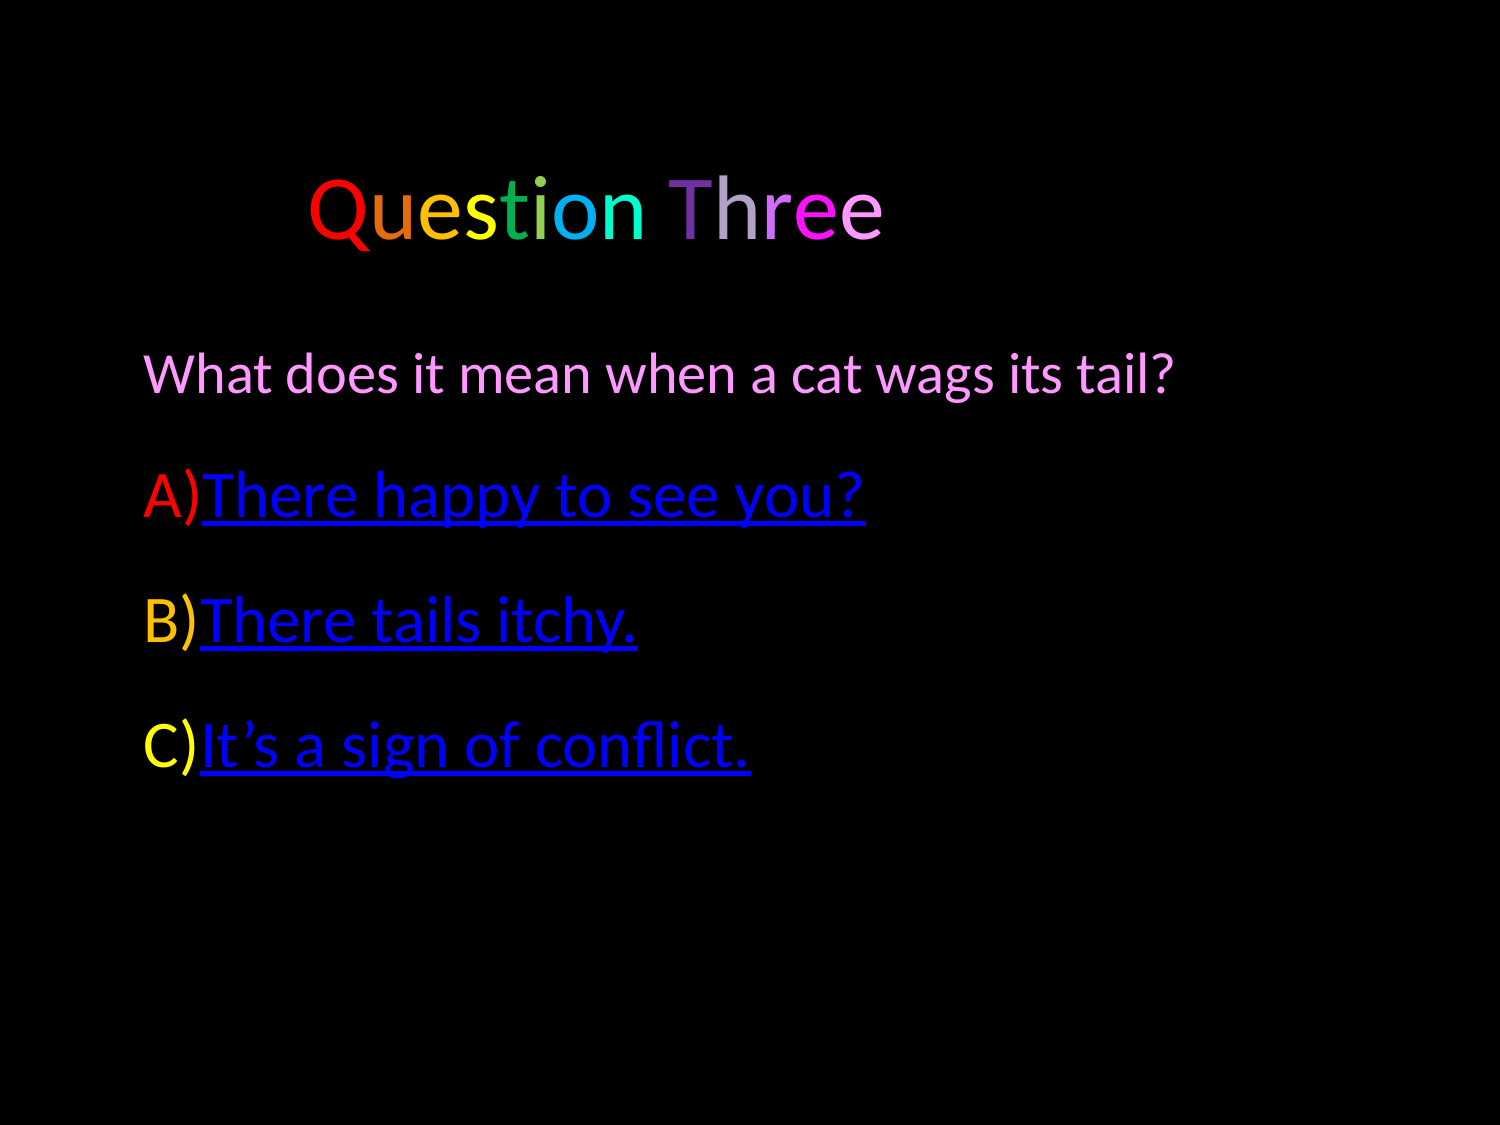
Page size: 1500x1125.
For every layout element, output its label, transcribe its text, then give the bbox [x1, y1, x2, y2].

text_box Question Three [292, 140, 1161, 311]
text_box What does it mean when a cat wags its tail? There happy to see you? There tails itchy. It’s a sign of conflict. [128, 328, 1395, 788]
